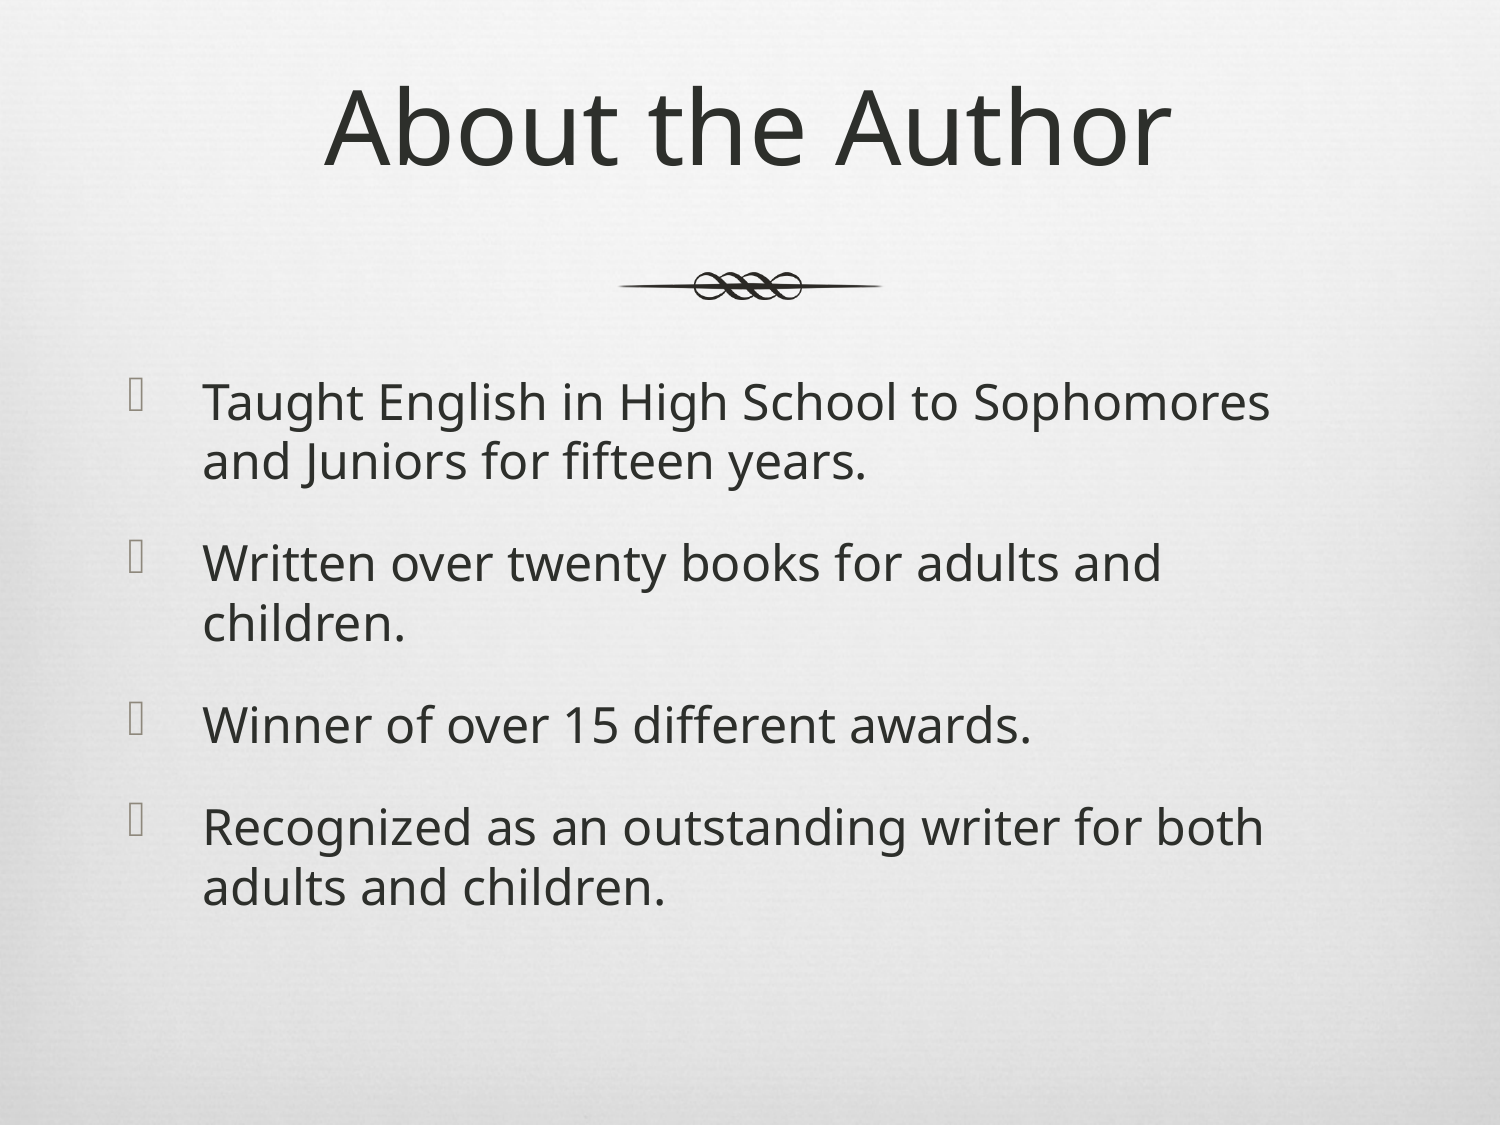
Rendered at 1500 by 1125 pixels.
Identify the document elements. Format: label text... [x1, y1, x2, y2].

picture [615, 272, 885, 300]
list Taught English in High School to Sophomores and Juniors for fifteen years. Written over twenty books for adults and children. Winner of over 15 different awards. Recognized as an outstanding writer for both adults and children. [112, 362, 1388, 963]
title About the Author [112, 11, 1388, 236]
